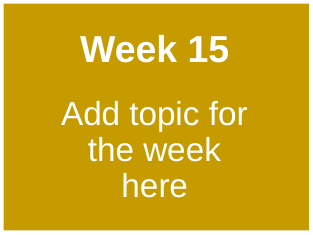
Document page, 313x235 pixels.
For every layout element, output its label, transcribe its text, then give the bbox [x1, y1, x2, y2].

text_box [3, 3, 310, 231]
text_box Add topic for the week here [23, 89, 286, 212]
text_box Week 15 [64, 17, 245, 78]
